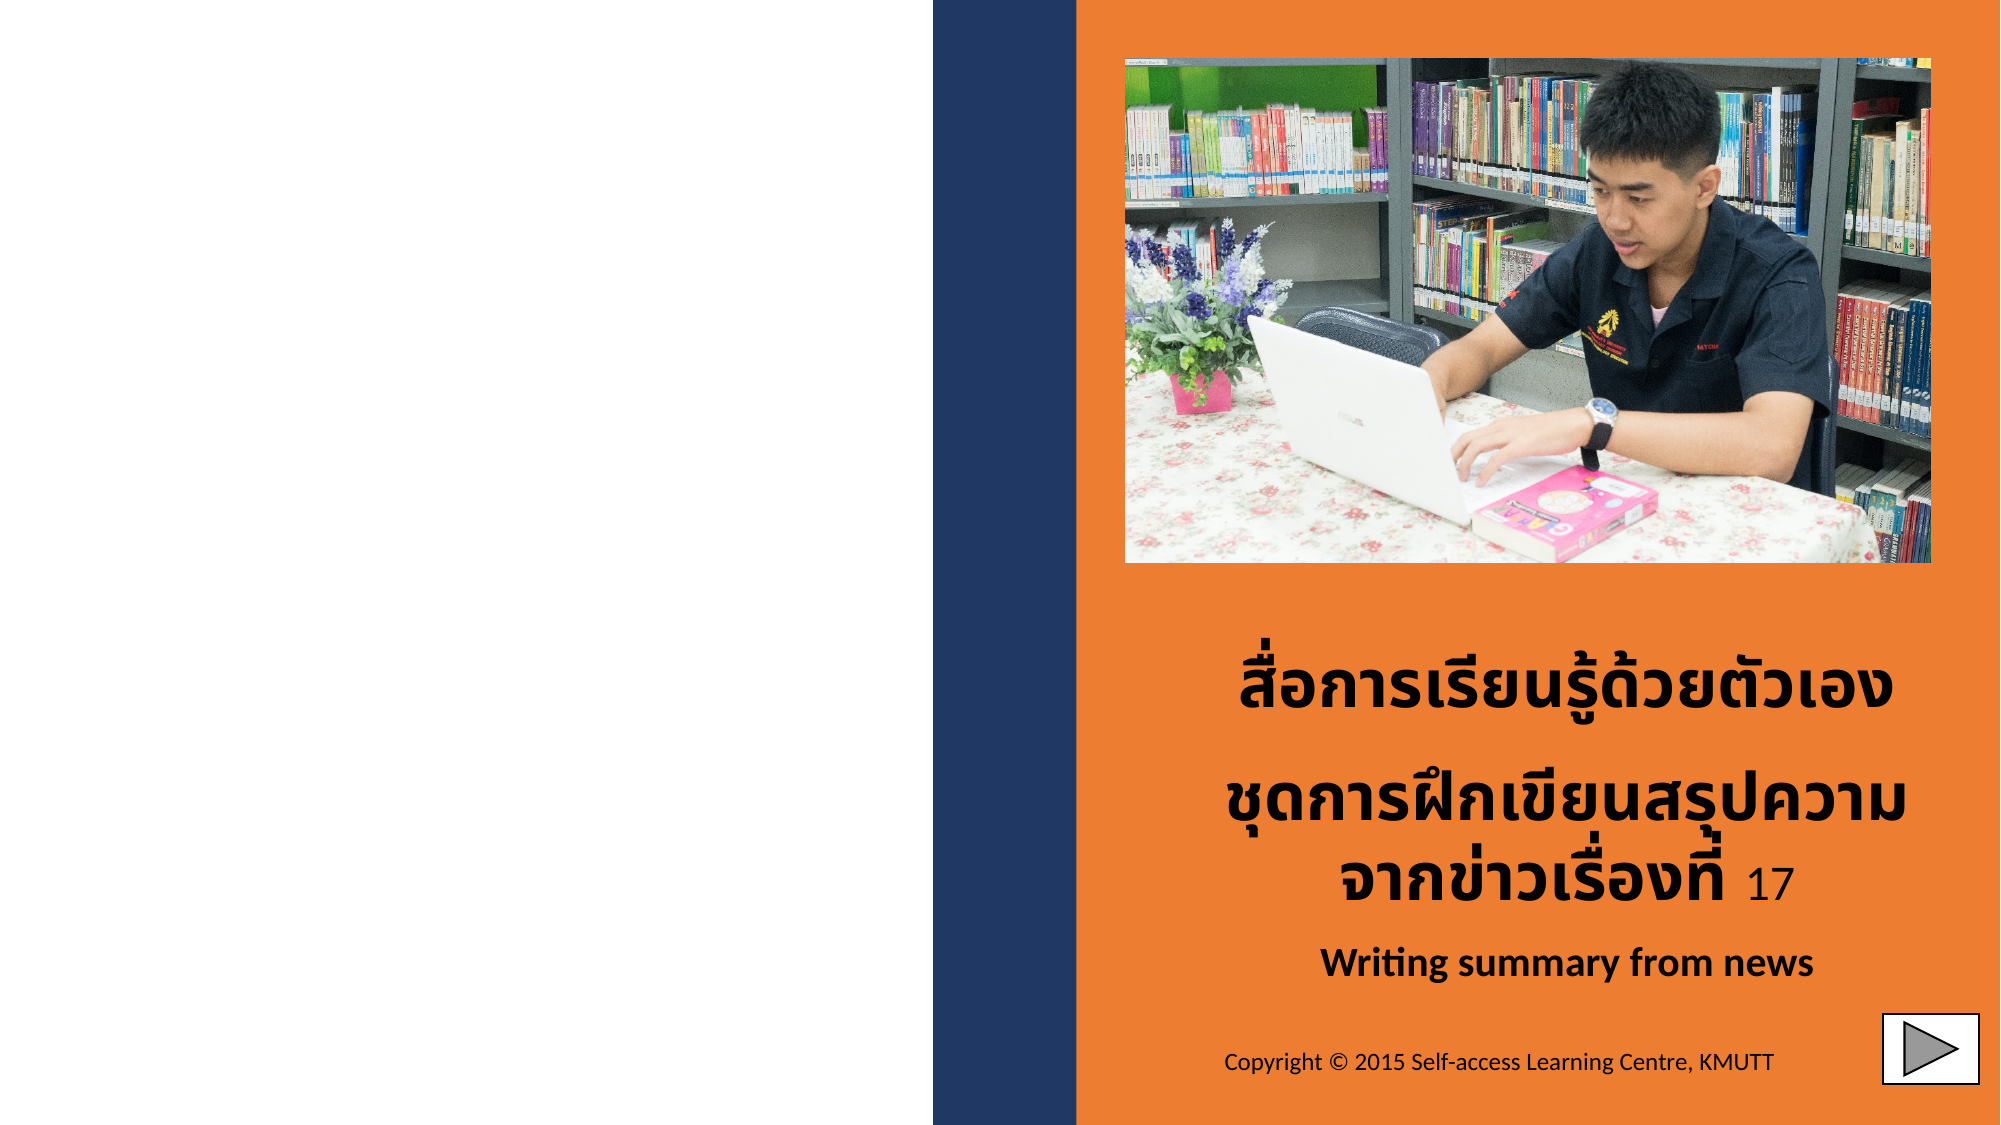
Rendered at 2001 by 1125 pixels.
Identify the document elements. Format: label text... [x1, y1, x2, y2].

text_box Copyright © 2015 Self-access Learning Centre, KMUTT [1207, 1036, 1849, 1084]
text_box สื่อการเรียนรู้ด้วยตัวเอง ชุดการฝึกเขียนสรุปความจากข่าวเรื่องที่ 17 Writing summary from news [1203, 632, 1931, 994]
text_box [1077, 0, 2000, 1125]
text_box [1882, 1013, 1980, 1085]
picture [1125, 58, 1931, 563]
text_box [932, 0, 1077, 1125]
